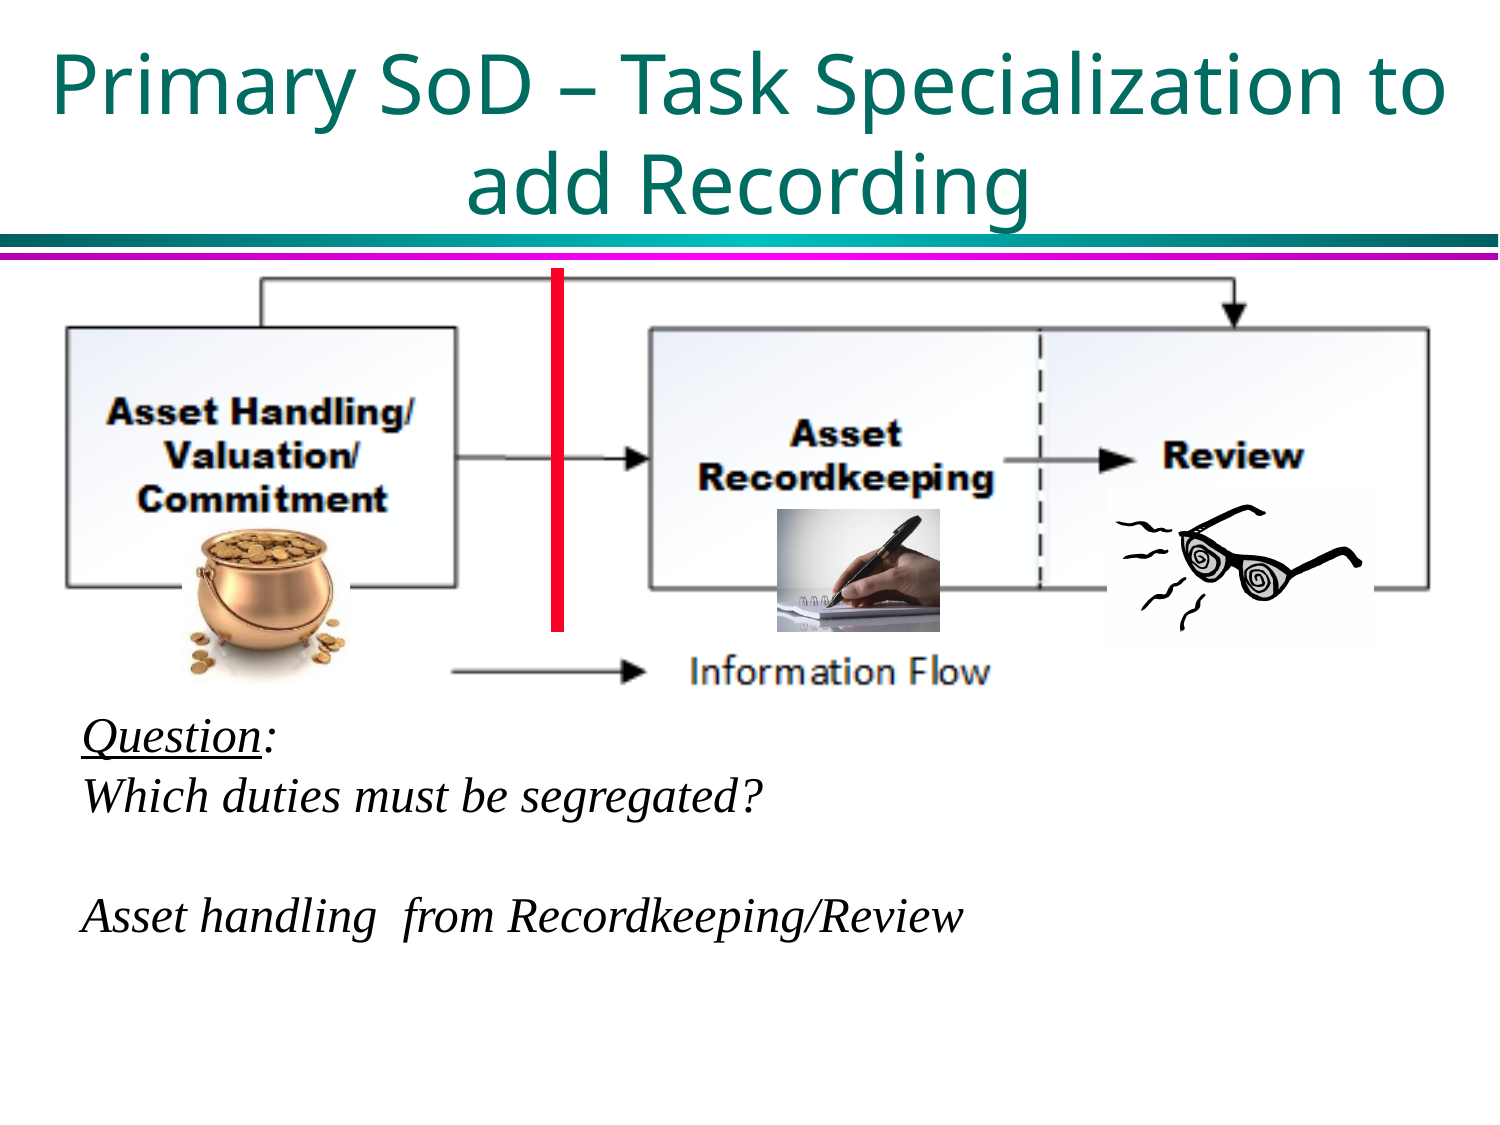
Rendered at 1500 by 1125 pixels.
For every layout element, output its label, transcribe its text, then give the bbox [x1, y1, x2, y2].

text_box Primary SoD – Task Specialization to add Recording [0, 37, 1500, 225]
picture [58, 275, 1439, 721]
text_box Question: Which duties must be segregated? Asset handling from Recordkeeping/Review [66, 695, 1482, 951]
